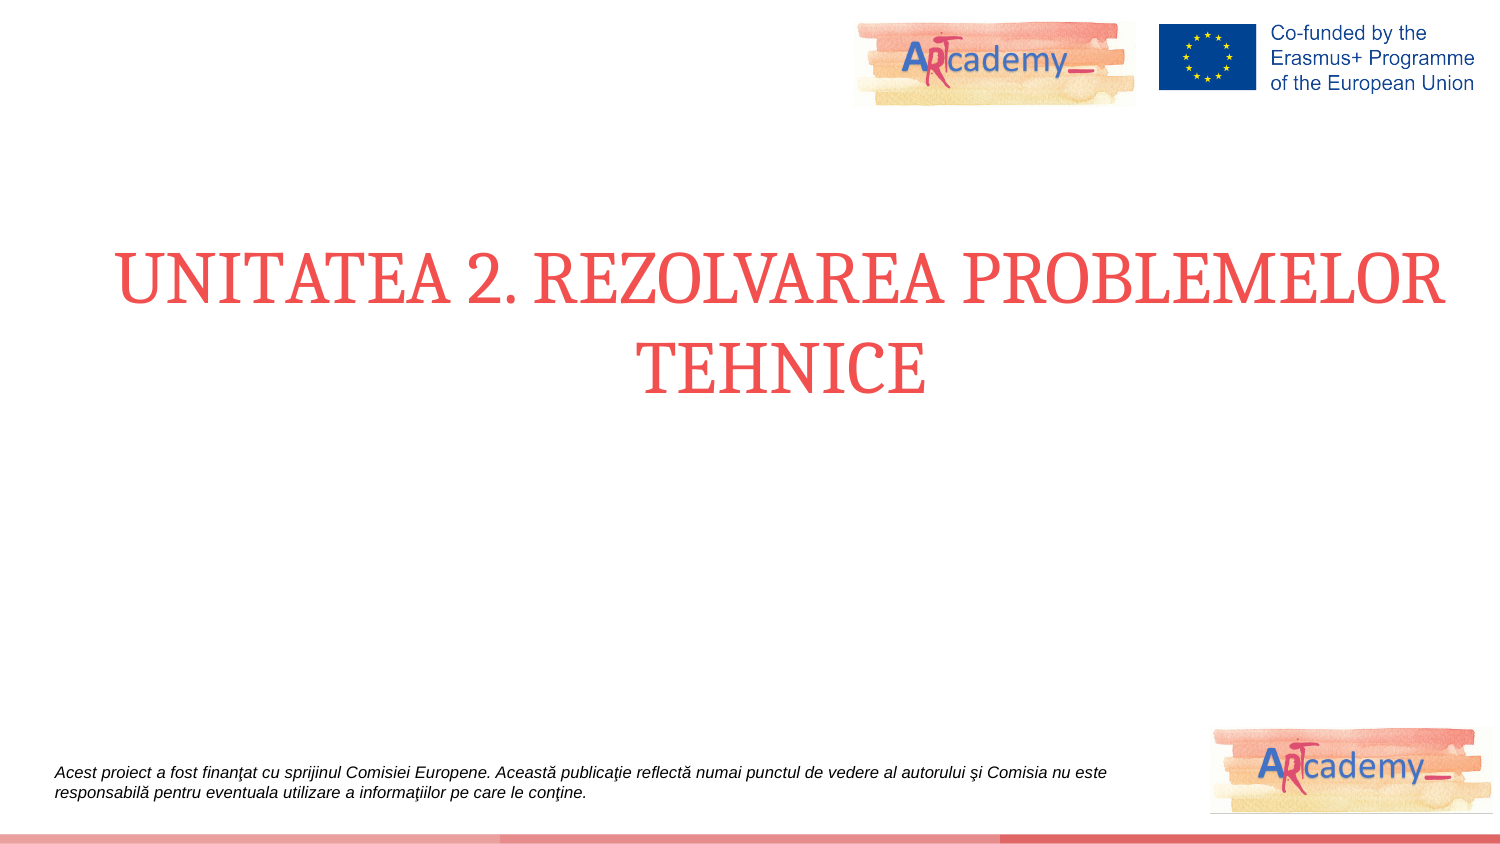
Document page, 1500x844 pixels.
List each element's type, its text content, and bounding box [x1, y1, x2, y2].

picture [854, 2, 1137, 138]
text_box Acest proiect a fost finanţat cu sprijinul Comisiei Europene. Această publicaţie reflectă numai punctul de vedere al autorului şi Comisia nu este responsabilă pentru eventuala utilizare a informaţiilor pe care le conţine. [39, 754, 1205, 799]
title UNITATEA 2. REZOLVAREA PROBLEMELOR TEHNICE [69, 216, 1493, 424]
picture [1158, 24, 1474, 94]
picture [1210, 709, 1493, 844]
